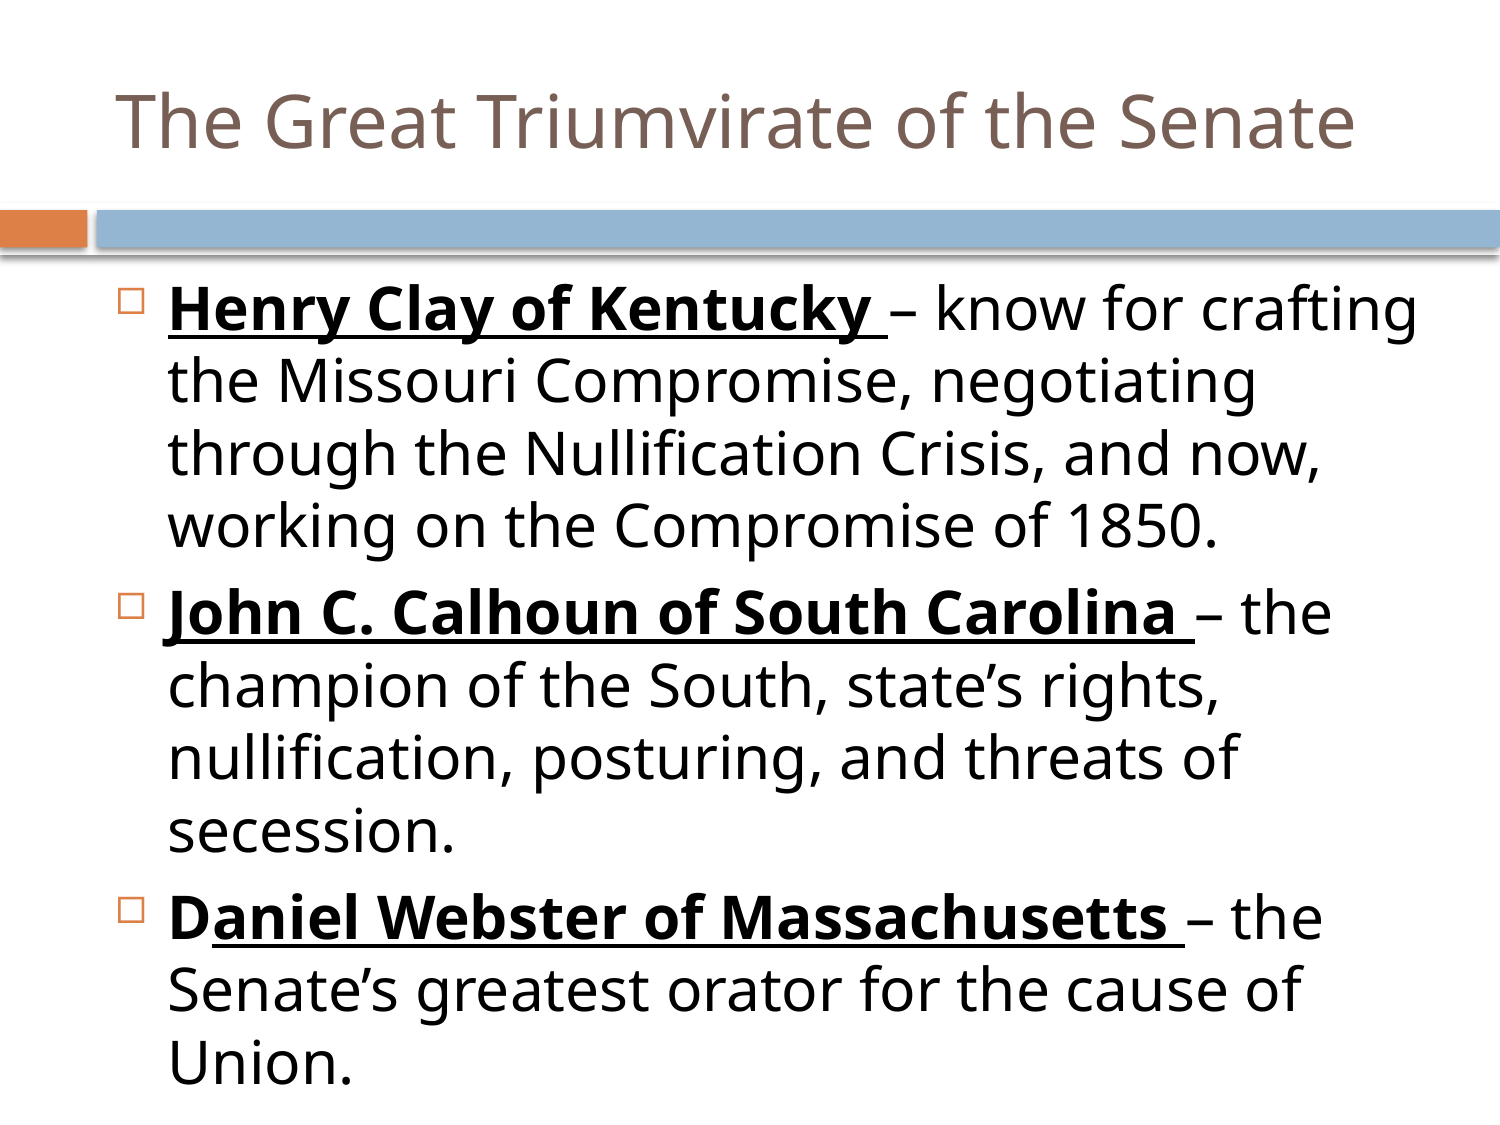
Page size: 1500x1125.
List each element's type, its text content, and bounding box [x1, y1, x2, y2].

list Henry Clay of Kentucky – know for crafting the Missouri Compromise, negotiating through the Nullification Crisis, and now, working on the Compromise of 1850. John C. Calhoun of South Carolina – the champion of the South, state’s rights, nullification, posturing, and threats of secession. Daniel Webster of Massachusetts – the Senate’s greatest orator for the cause of Union. [100, 262, 1438, 1000]
title The Great Triumvirate of the Senate [100, 37, 1438, 200]
